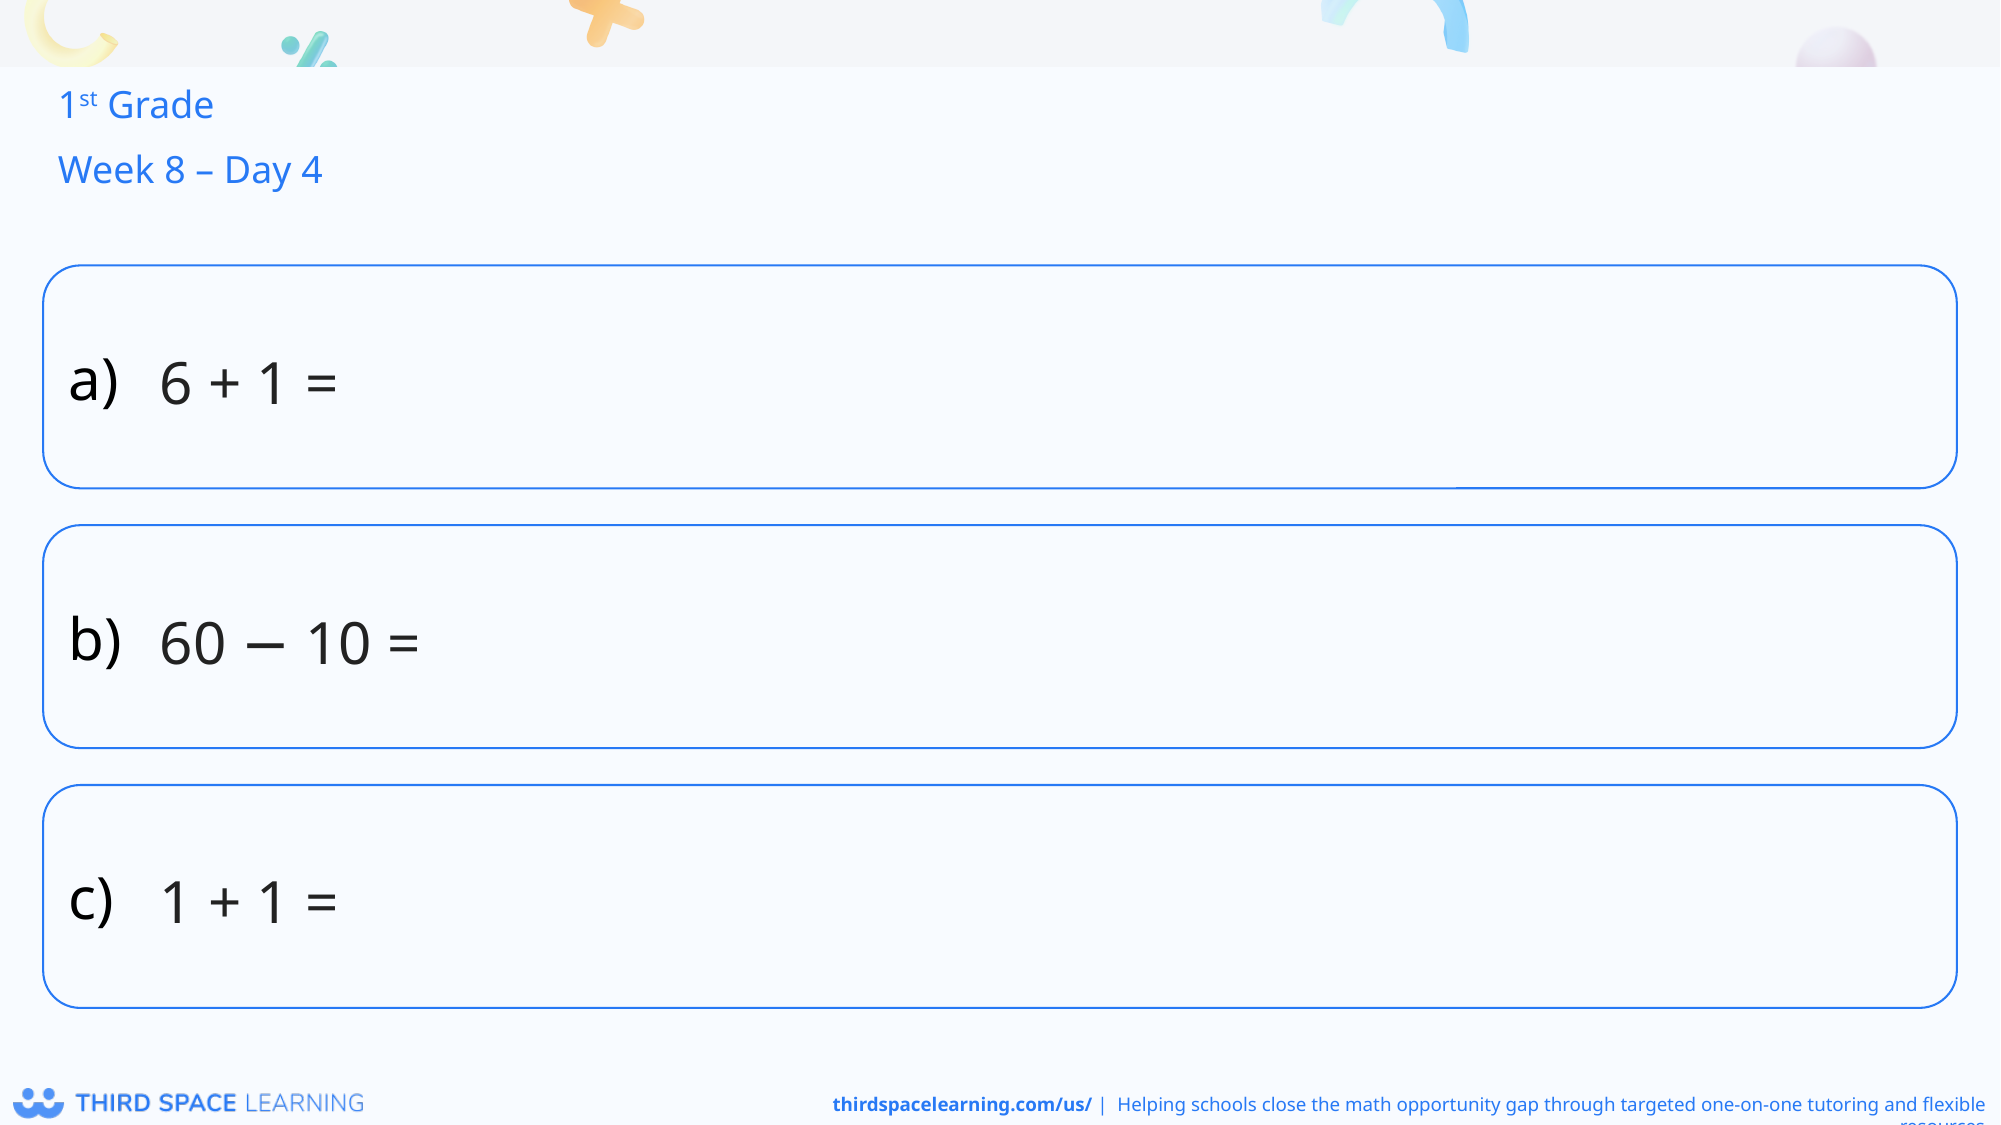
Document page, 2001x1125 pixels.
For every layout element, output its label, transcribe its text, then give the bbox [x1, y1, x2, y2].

text_box 1st Grade Week 8 – Day 4 [43, 73, 509, 212]
picture [13, 1088, 365, 1119]
list 6 + 1 = [144, 288, 1922, 474]
list 1 + 1 = [144, 807, 1922, 994]
list 60 − 10 = [144, 548, 1922, 734]
picture [0, 0, 2000, 67]
